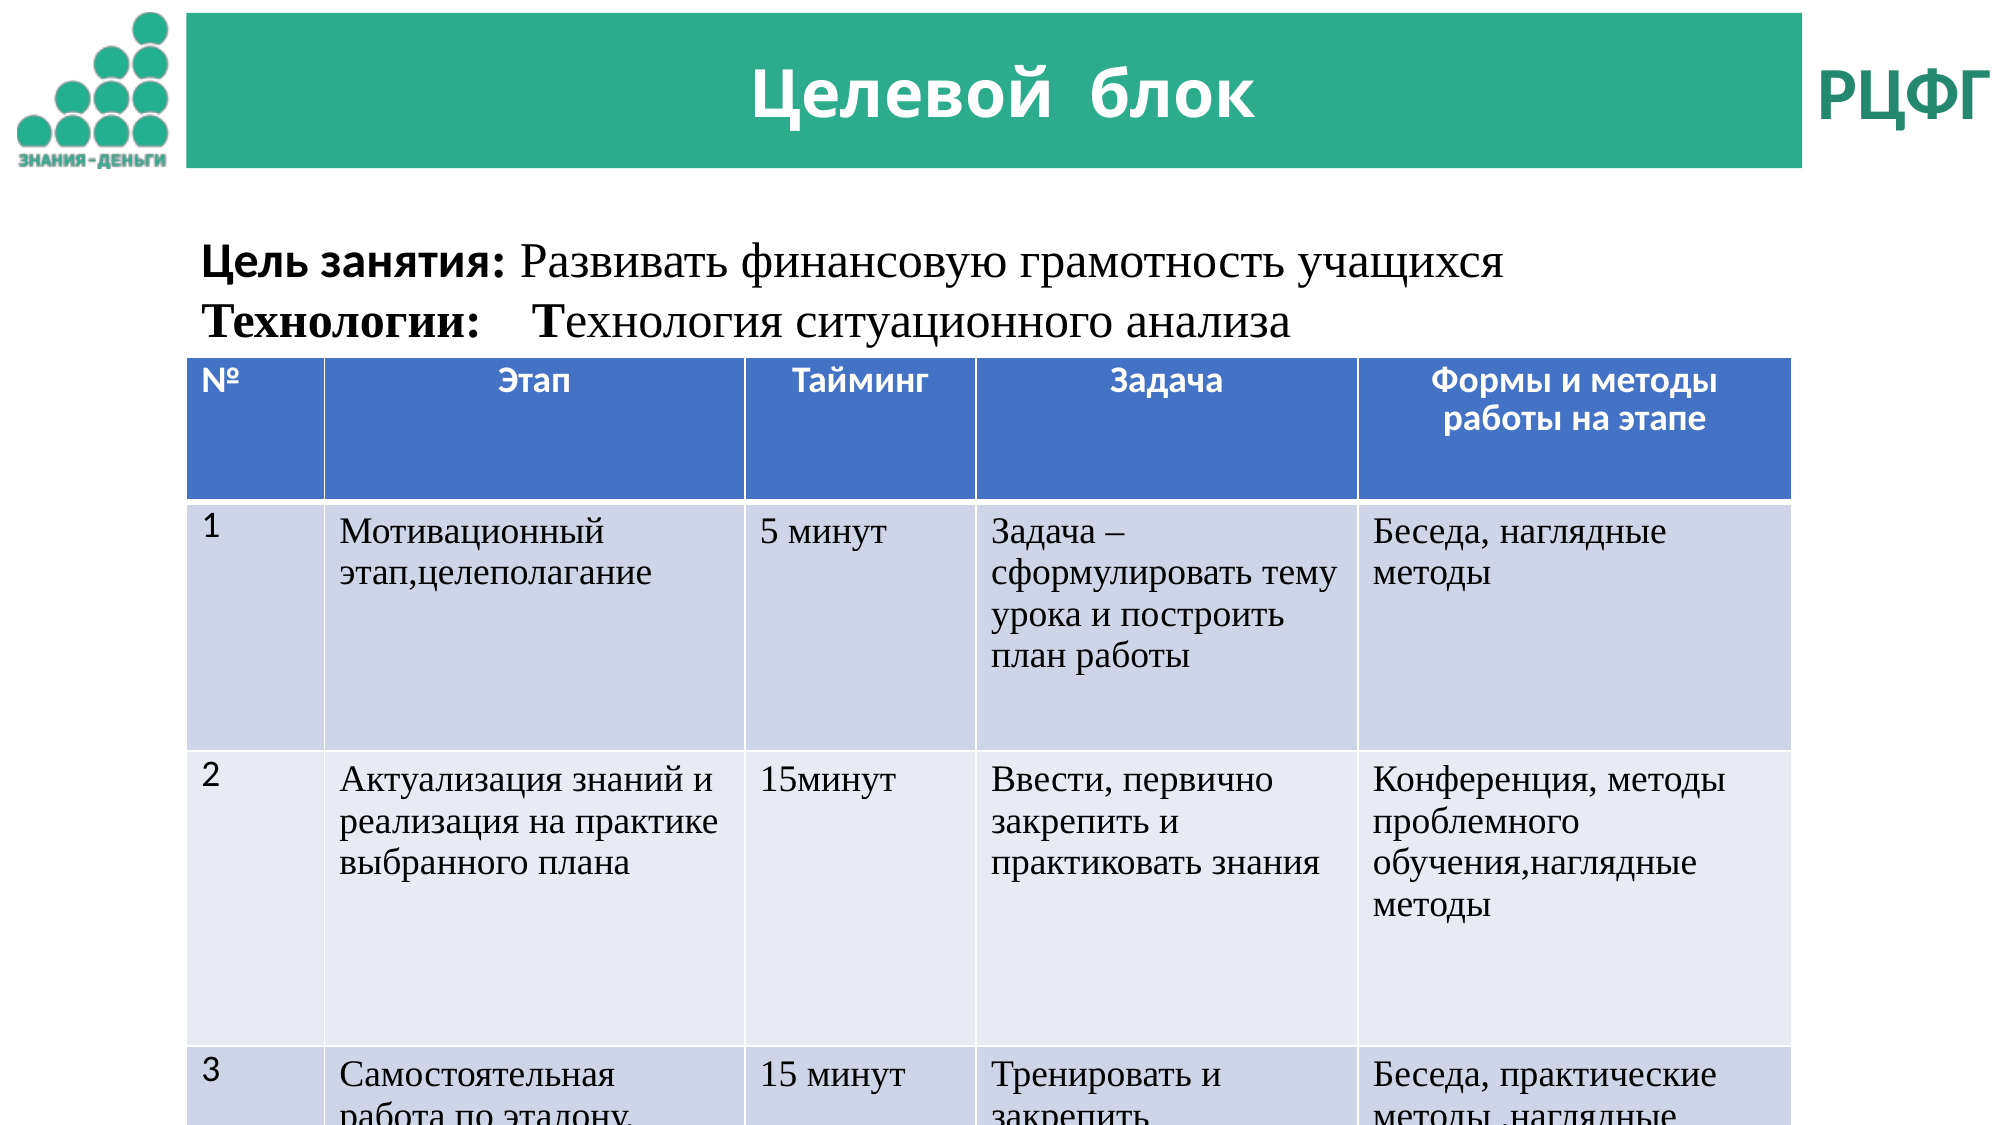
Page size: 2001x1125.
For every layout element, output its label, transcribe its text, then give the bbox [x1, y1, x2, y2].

table_cell Мотивационный этап,целеполагание [325, 505, 744, 750]
table_cell Задача – сформулировать тему урока и построить план работы [977, 505, 1357, 750]
table_header Задача [977, 358, 1357, 499]
table_cell 15 минут [746, 1047, 975, 1125]
text_box Цель занятия: Развивать финансовую грамотность учащихся Технологии: Технология ситуационного анализа [186, 220, 1783, 356]
table_cell 15минут [746, 752, 975, 1045]
table_header Тайминг [746, 358, 975, 499]
table_header Этап [325, 358, 744, 499]
table_cell Тренировать и закрепить применение заний [977, 1047, 1357, 1125]
table_cell 5 минут [746, 505, 975, 750]
table_cell Самостоятельная работа по эталону, закрепление [325, 1047, 744, 1125]
table_cell Беседа, наглядные методы [1359, 505, 1791, 750]
text_box РЦФГ [1803, 37, 2000, 143]
table_cell Конференция, методы проблемного обучения,наглядные методы [1359, 752, 1791, 1045]
table_cell 1 [187, 505, 324, 750]
table_cell Ввести, первично закрепить и практиковать знания [977, 752, 1357, 1045]
text_box Целевой блок [186, 12, 1803, 169]
table_header Формы и методы работы на этапе [1359, 358, 1791, 499]
table_cell Актуализация знаний и реализация на практике выбранного плана [325, 752, 744, 1045]
table_cell 3 [187, 1047, 324, 1125]
table_cell 2 [187, 752, 324, 1045]
picture [17, 12, 170, 169]
table_cell Беседа, практические методы ,наглядные методы [1359, 1047, 1791, 1125]
table_header № [187, 358, 324, 499]
